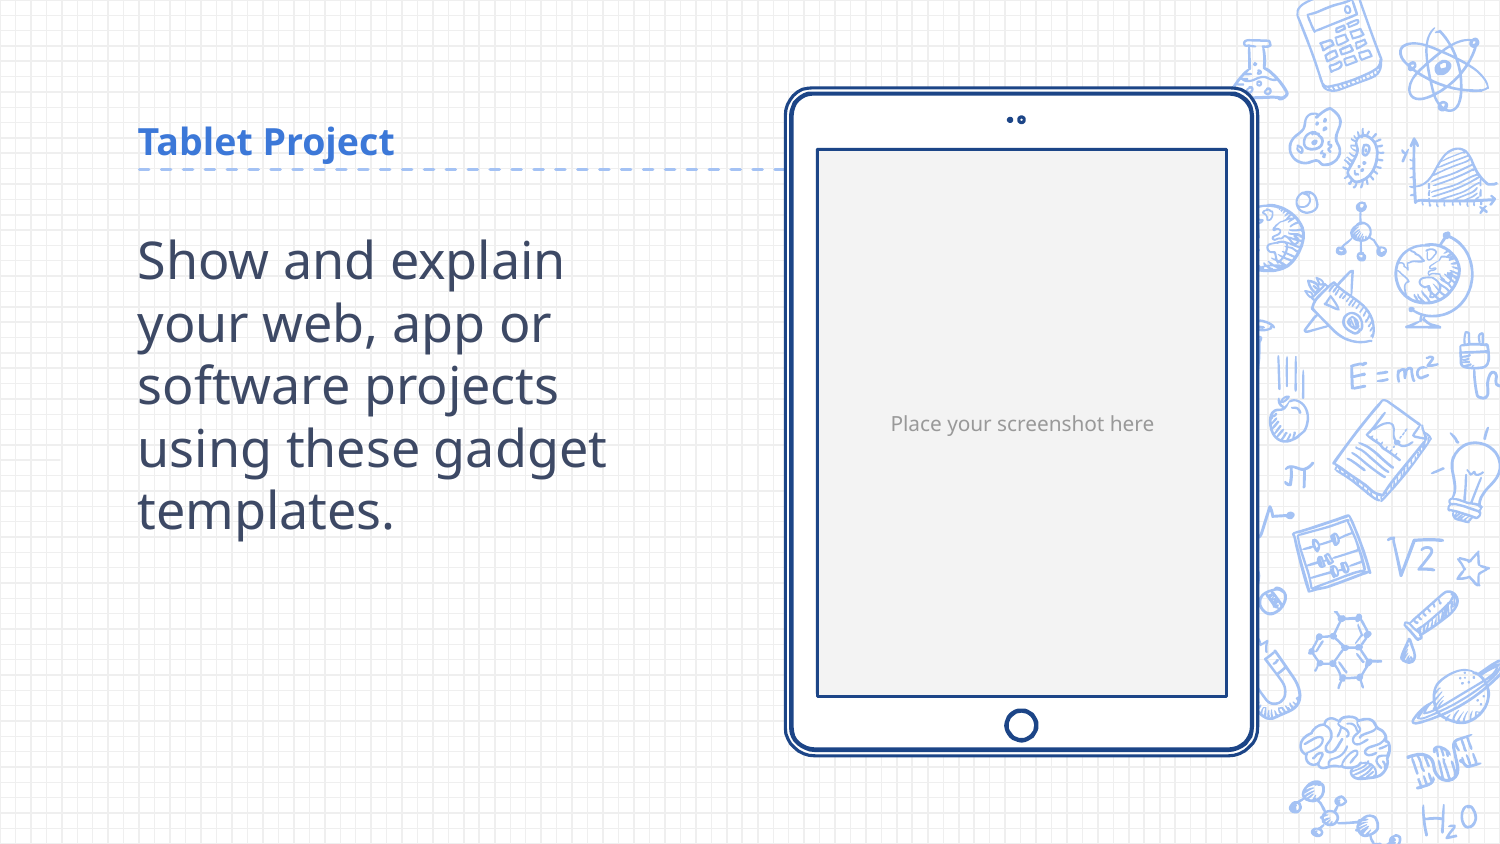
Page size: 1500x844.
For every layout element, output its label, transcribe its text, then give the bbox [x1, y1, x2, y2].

text_box [785, 87, 1258, 756]
title Tablet Project [122, 36, 1130, 178]
list Show and explain your web, app or software projects using these gadget templates. [122, 212, 651, 806]
text_box Place your screenshot here [817, 149, 1227, 697]
